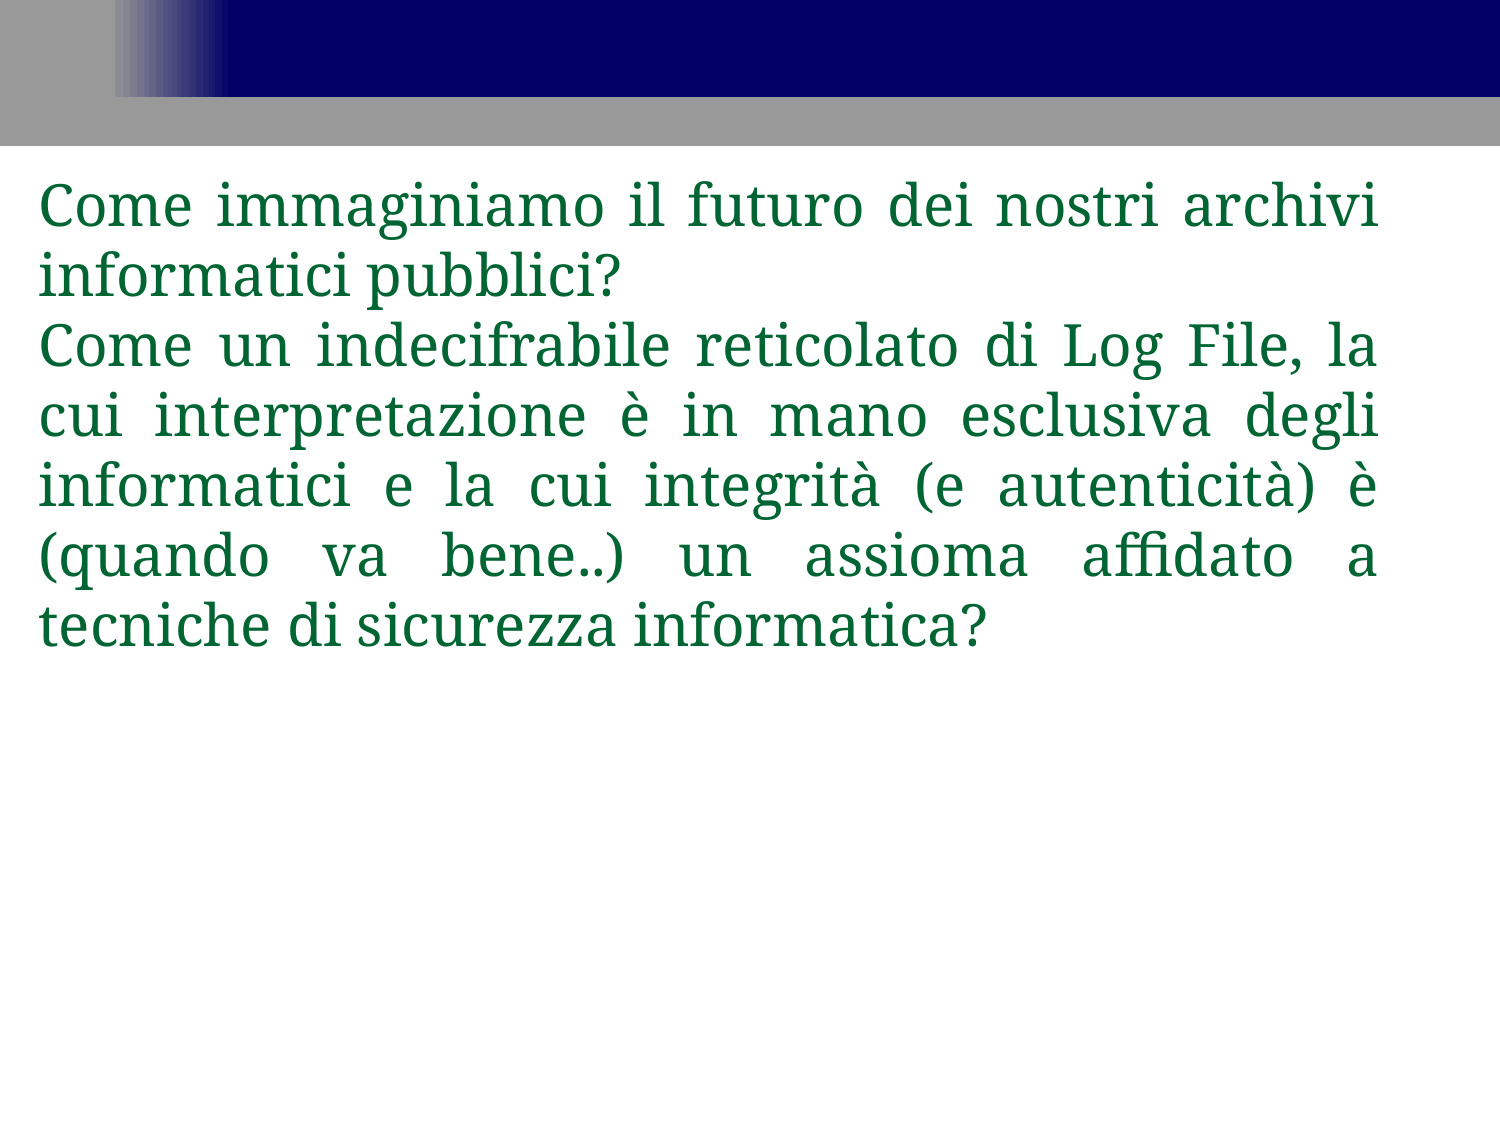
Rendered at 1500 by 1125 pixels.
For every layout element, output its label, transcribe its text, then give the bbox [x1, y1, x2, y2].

text_box [64, 0, 1472, 129]
text_box Come immaginiamo il futuro dei nostri archivi informatici pubblici? Come un indecifrabile reticolato di Log File, la cui interpretazione è in mano esclusiva degli informatici e la cui integrità (e autenticità) è (quando va bene..) un assioma affidato a tecniche di sicurezza informatica? [23, 160, 1395, 666]
picture [0, 0, 1500, 1125]
